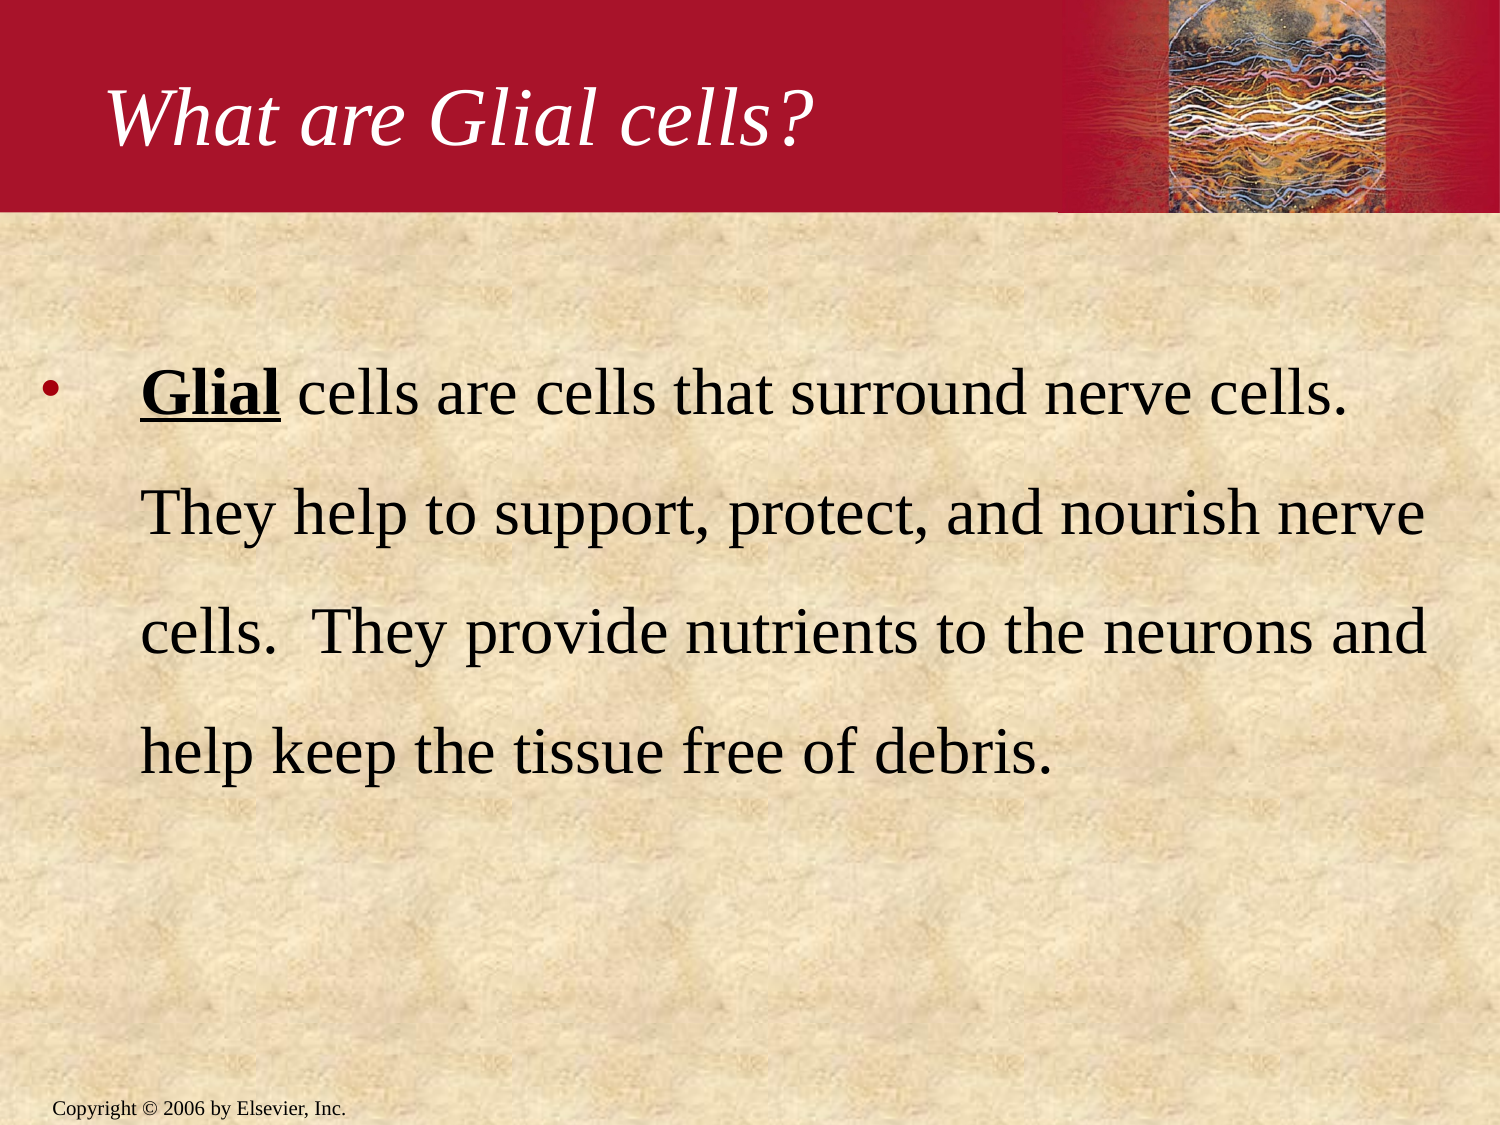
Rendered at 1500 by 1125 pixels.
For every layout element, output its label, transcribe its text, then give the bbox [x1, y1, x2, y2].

title What are Glial cells? [87, 112, 1363, 213]
list Glial cells are cells that surround nerve cells. They help to support, protect, and nourish nerve cells. They provide nutrients to the neurons and help keep the tissue free of debris. [24, 299, 1451, 913]
picture [0, 0, 1500, 1125]
